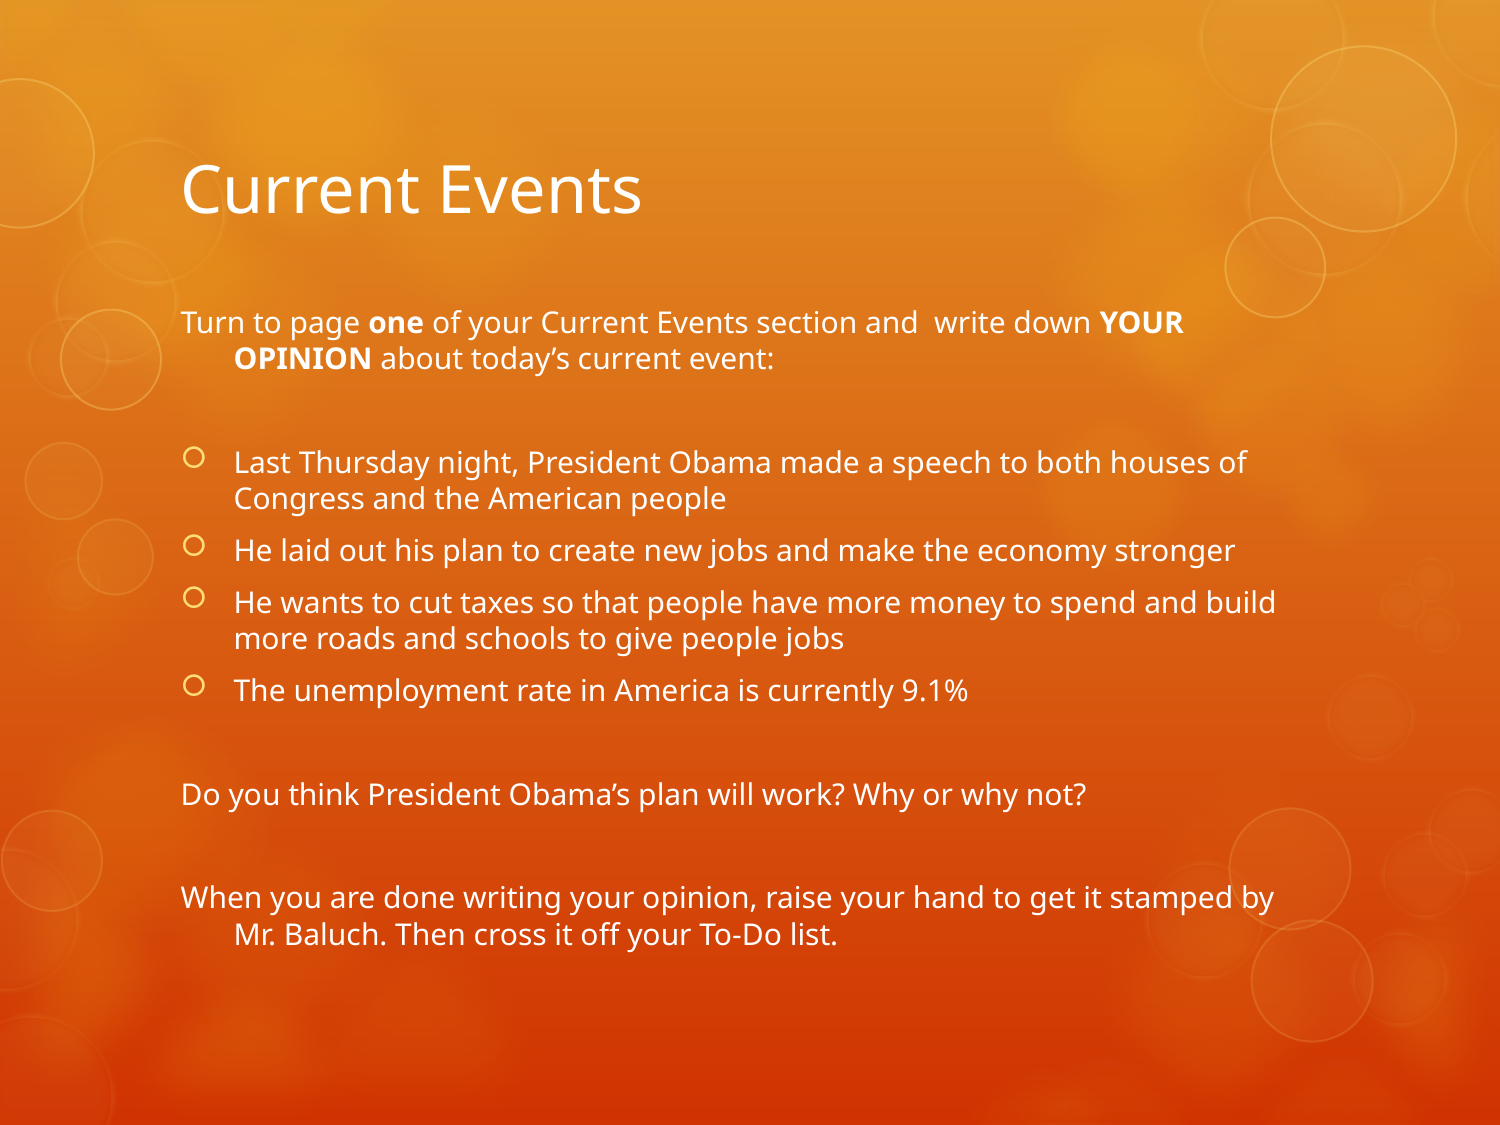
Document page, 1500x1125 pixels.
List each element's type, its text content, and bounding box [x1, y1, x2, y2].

list Turn to page one of your Current Events section and write down YOUR OPINION about today’s current event: Last Thursday night, President Obama made a speech to both houses of Congress and the American people He laid out his plan to create new jobs and make the economy stronger He wants to cut taxes so that people have more money to spend and build more roads and schools to give people jobs The unemployment rate in America is currently 9.1% Do you think President Obama’s plan will work? Why or why not? When you are done writing your opinion, raise your hand to get it stamped by Mr. Baluch. Then cross it off your To-Do list. [165, 296, 1335, 962]
title Current Events [165, 110, 1335, 263]
